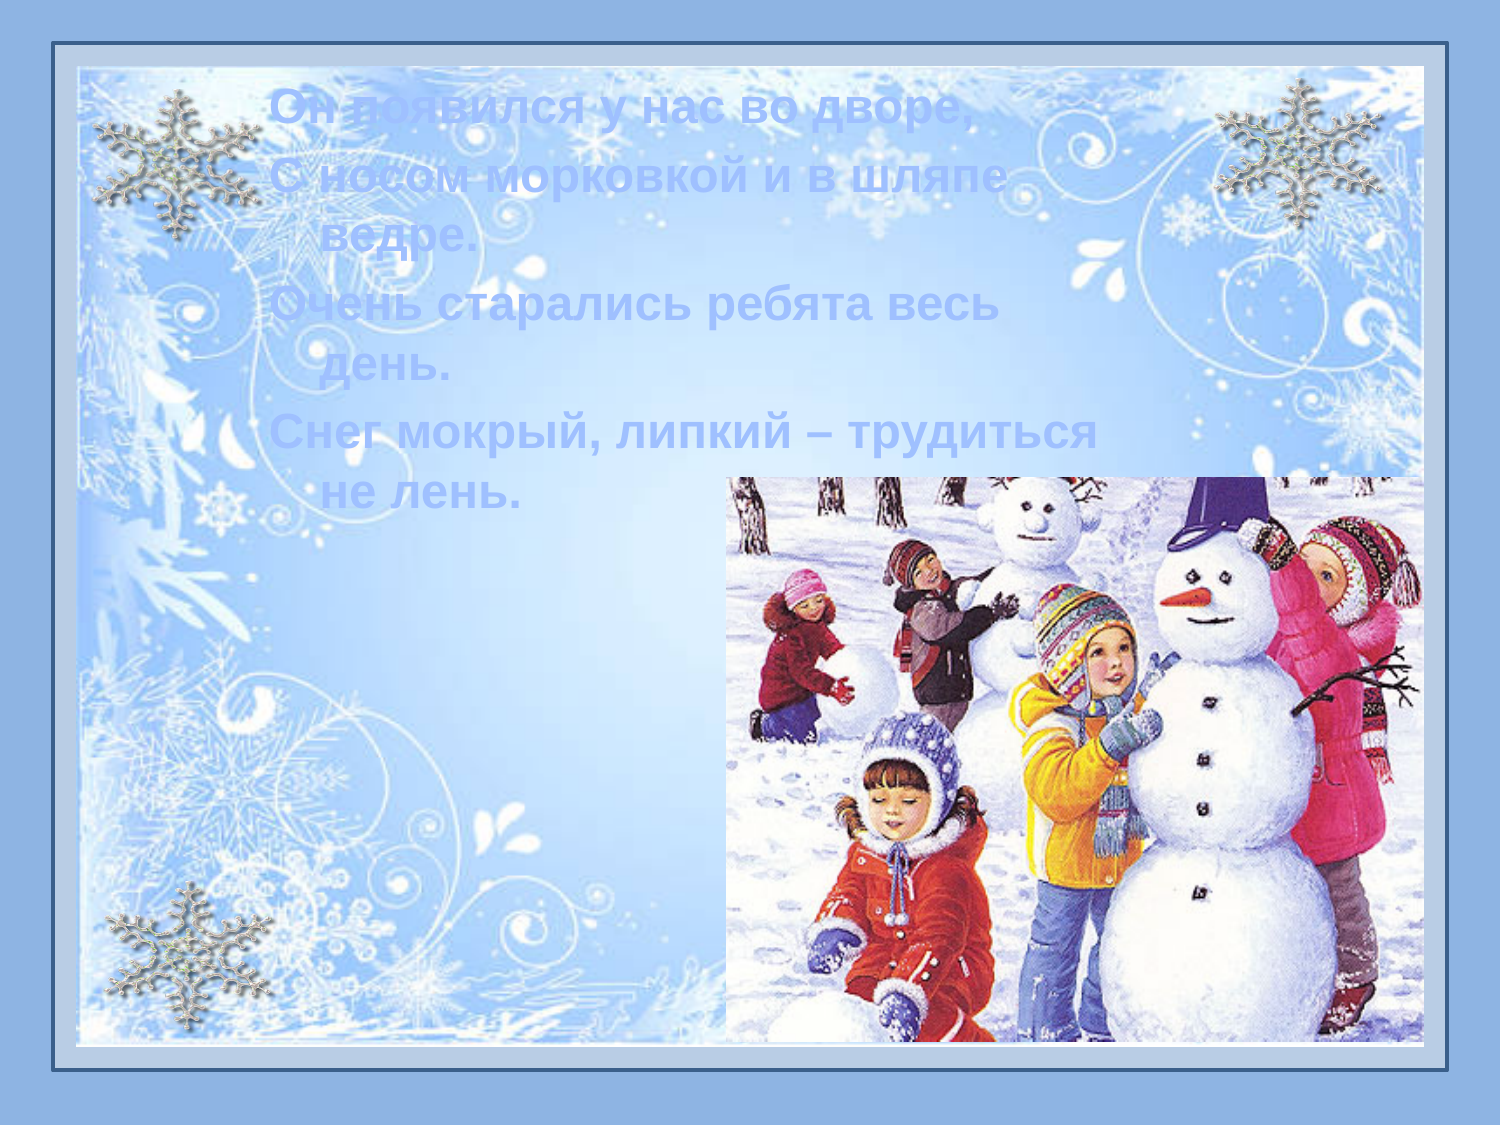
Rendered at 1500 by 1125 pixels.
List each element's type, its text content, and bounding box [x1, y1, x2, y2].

list Он появился у нас во дворе, С носом морковкой и в шляпе ведре. Очень старались ребята весь день. Снег мокрый, липкий – трудиться не лень. [253, 66, 1152, 598]
picture [76, 66, 1424, 1047]
